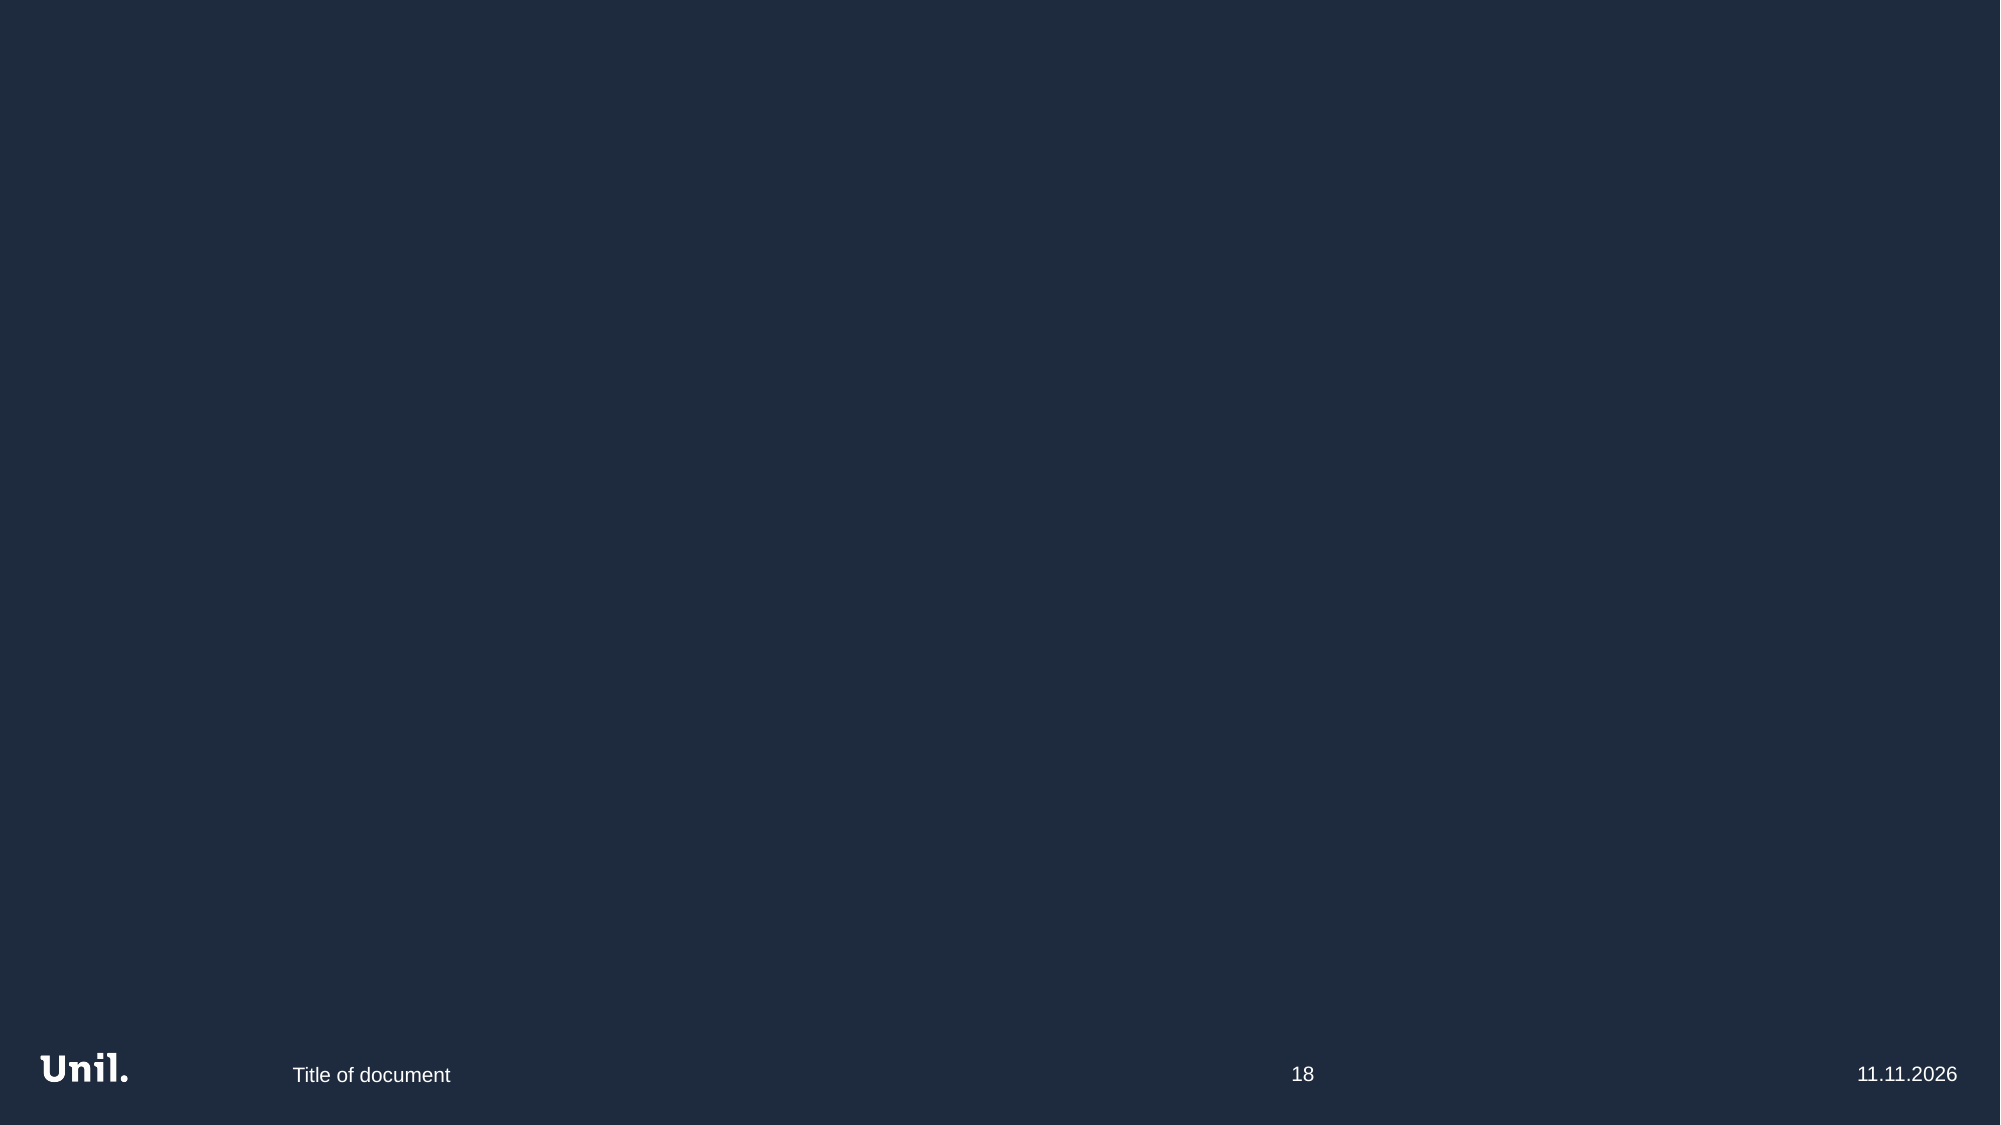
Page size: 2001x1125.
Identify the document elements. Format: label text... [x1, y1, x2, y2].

footer Title of document [292, 1011, 1048, 1087]
picture [27, 1042, 141, 1095]
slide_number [1789, 1026, 1958, 1086]
slide_number 18 [1250, 1037, 1355, 1086]
